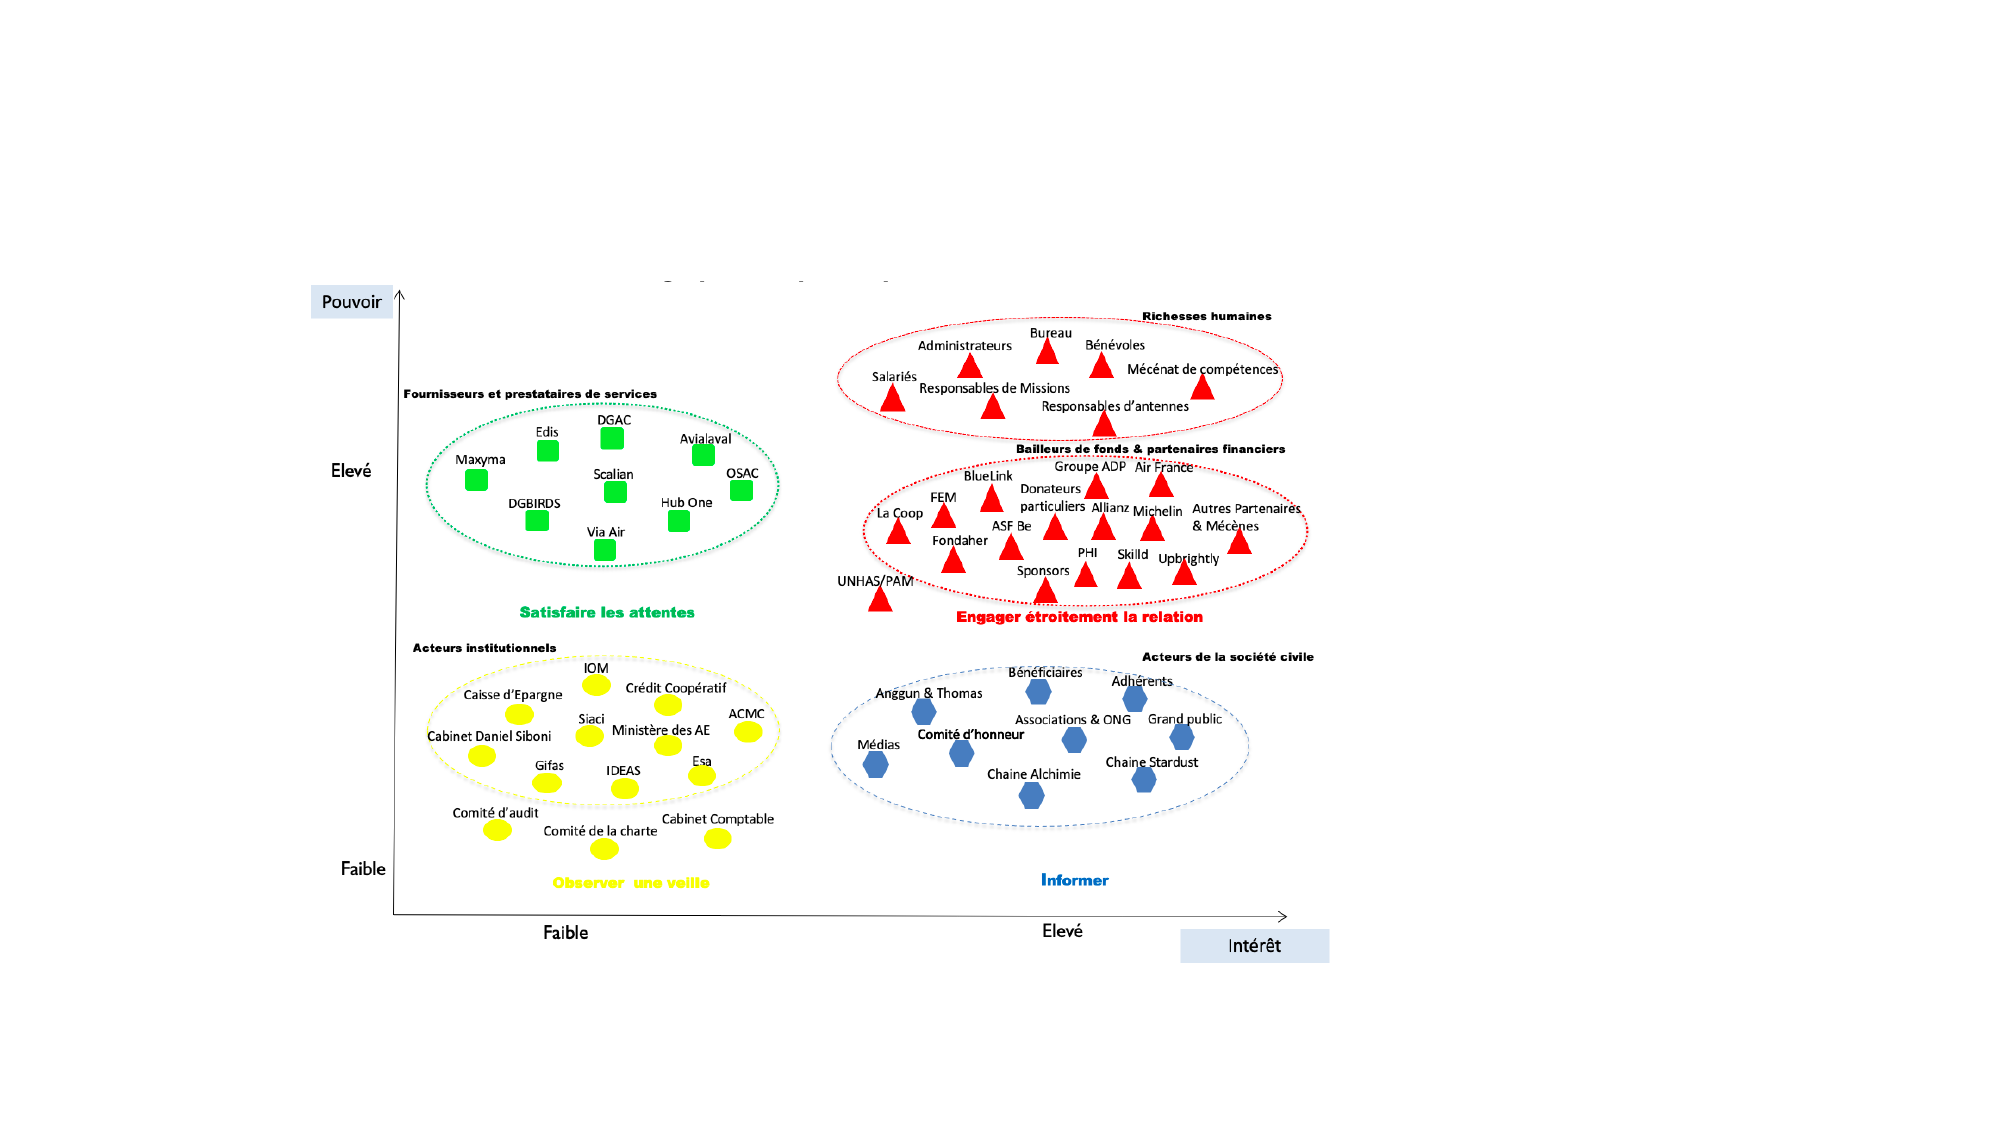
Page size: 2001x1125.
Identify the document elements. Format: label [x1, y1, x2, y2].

picture [301, 281, 1330, 973]
